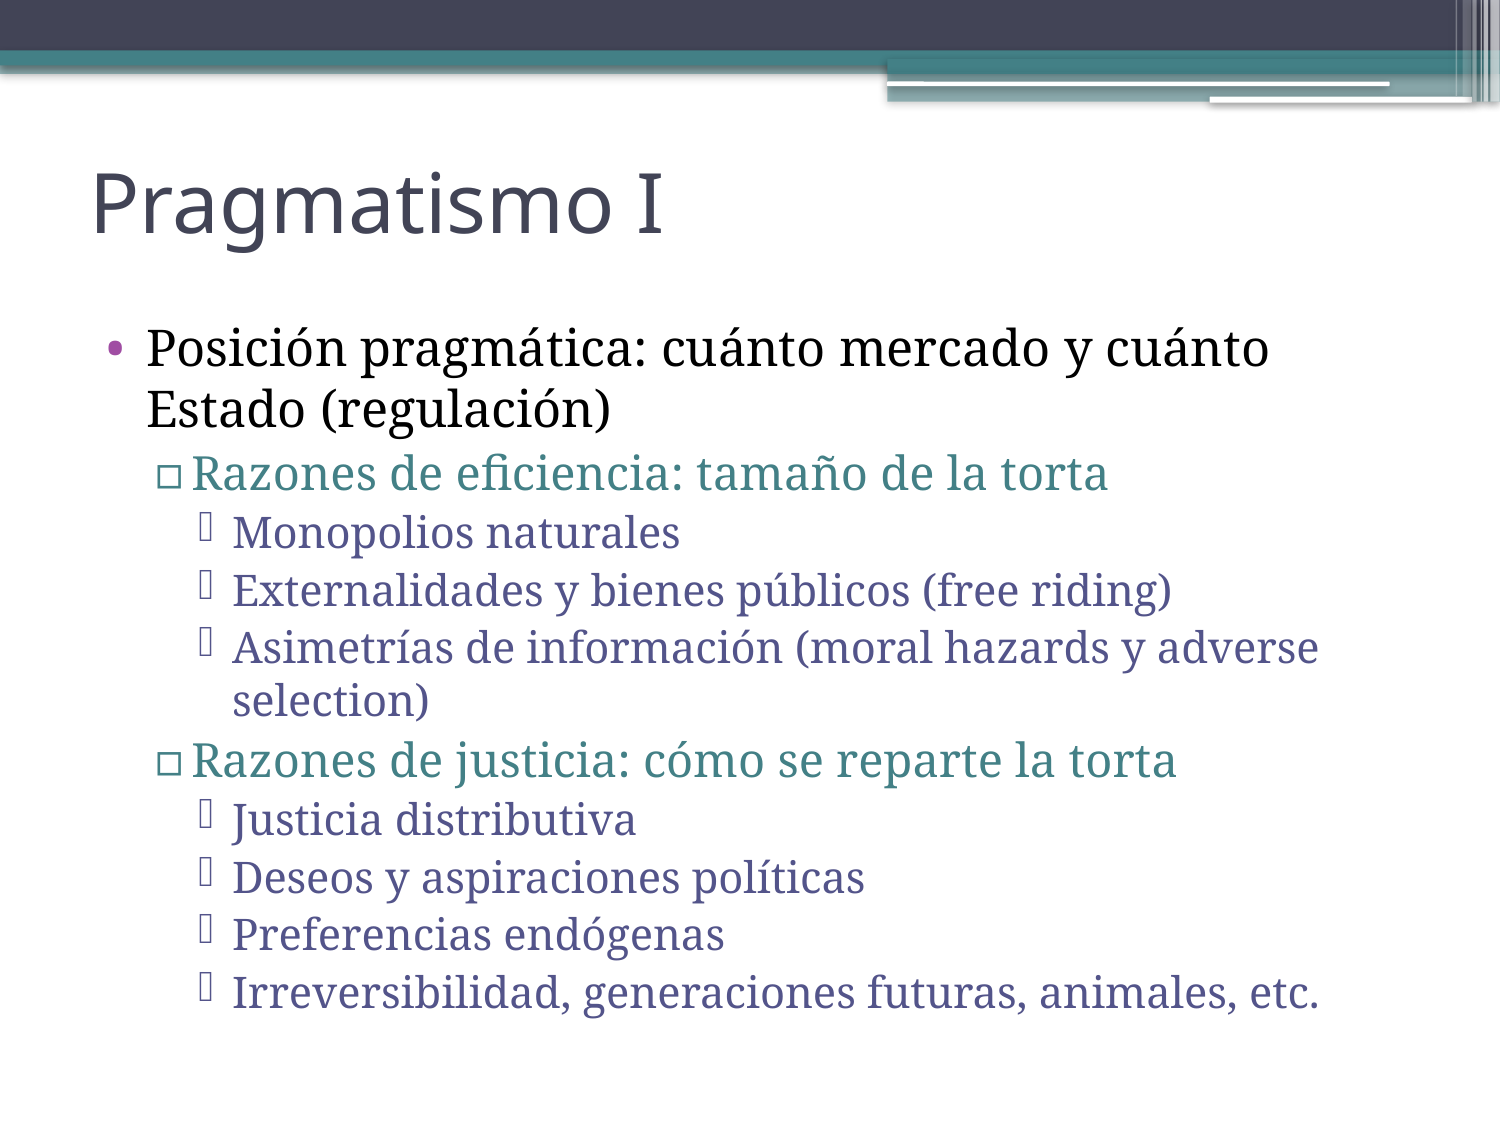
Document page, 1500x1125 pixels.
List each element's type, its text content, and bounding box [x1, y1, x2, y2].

title Pragmatismo I [75, 112, 1425, 288]
list Posición pragmática: cuánto mercado y cuánto Estado (regulación) Razones de eficiencia: tamaño de la torta Monopolios naturales Externalidades y bienes públicos (free riding) Asimetrías de información (moral hazards y adverse selection) Razones de justicia: cómo se reparte la torta Justicia distributiva Deseos y aspiraciones políticas Preferencias endógenas Irreversibilidad, generaciones futuras, animales, etc. [75, 308, 1425, 1025]
